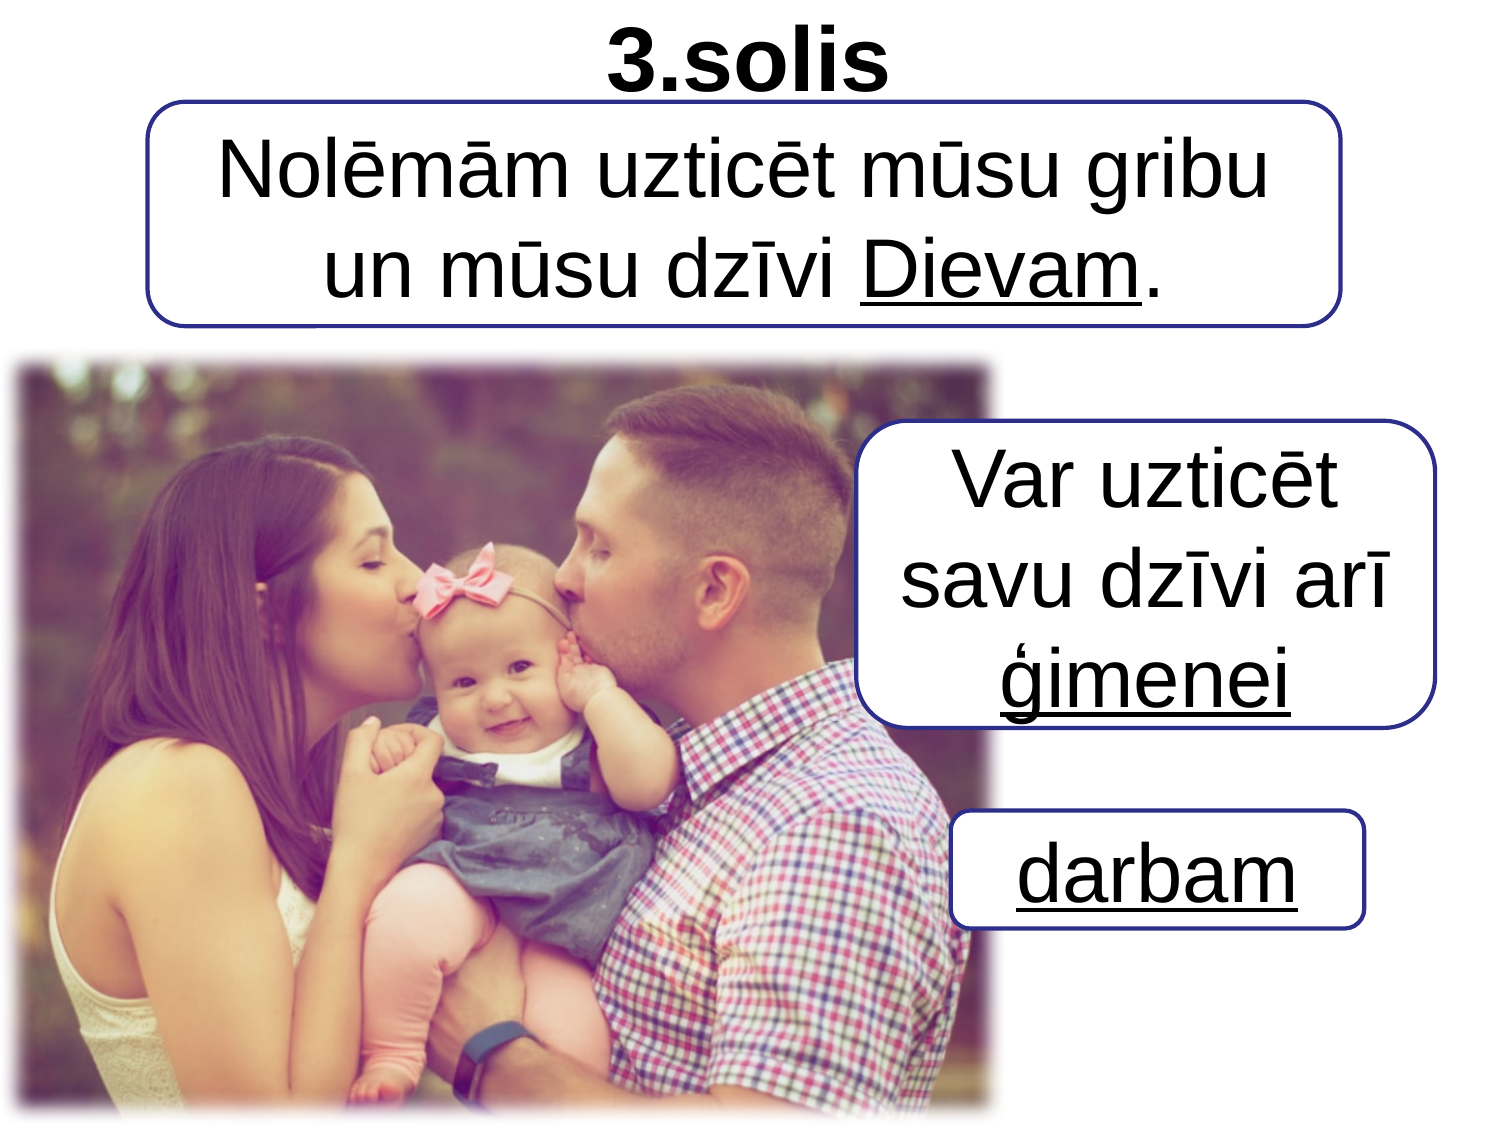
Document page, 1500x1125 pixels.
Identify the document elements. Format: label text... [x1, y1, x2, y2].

text_box Var uzticēt savu dzīvi arī ģimenei [1009, 418, 1438, 731]
text_box Nolēmām uzticēt mūsu gribu un mūsu dzīvi Dievam. [145, 99, 1343, 329]
picture [0, 347, 1005, 1125]
title 3.solis [73, 0, 1425, 109]
text_box darbam [1009, 808, 1367, 931]
